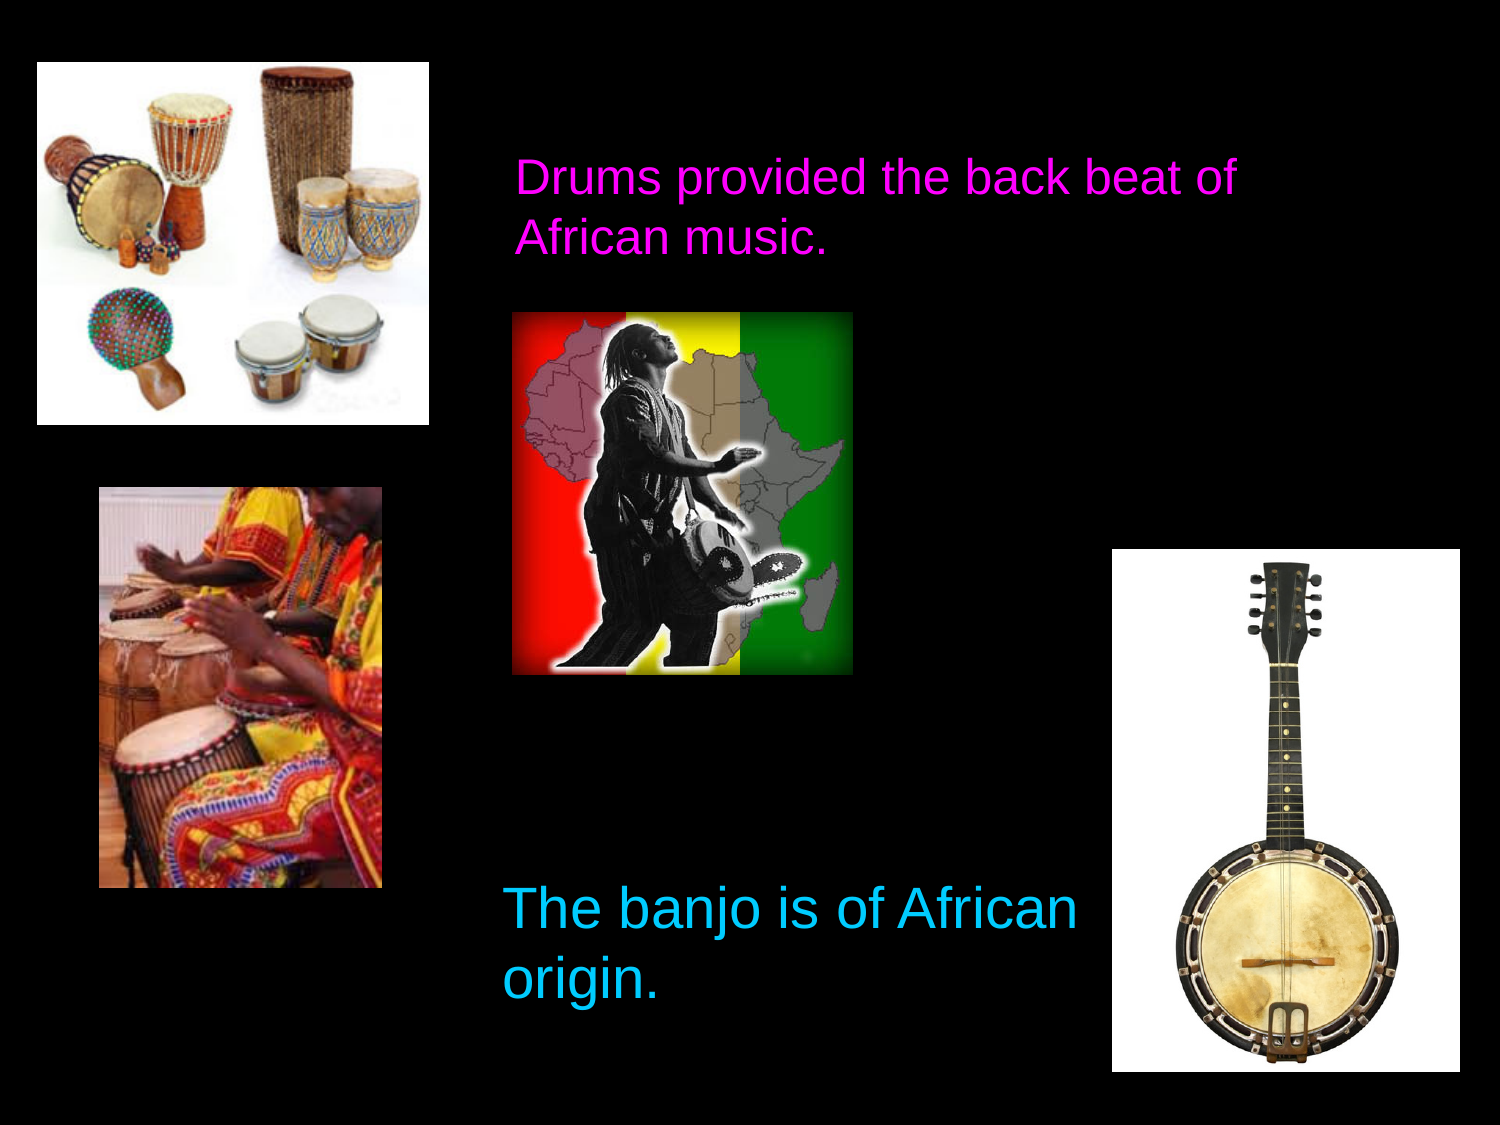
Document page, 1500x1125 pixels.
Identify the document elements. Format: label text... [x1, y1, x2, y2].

picture [512, 312, 853, 676]
picture [99, 487, 382, 888]
text_box The banjo is of African origin. [487, 862, 1100, 1018]
picture [37, 62, 429, 426]
text_box Drums provided the back beat of African music. [500, 137, 1363, 273]
picture [1112, 549, 1461, 1073]
